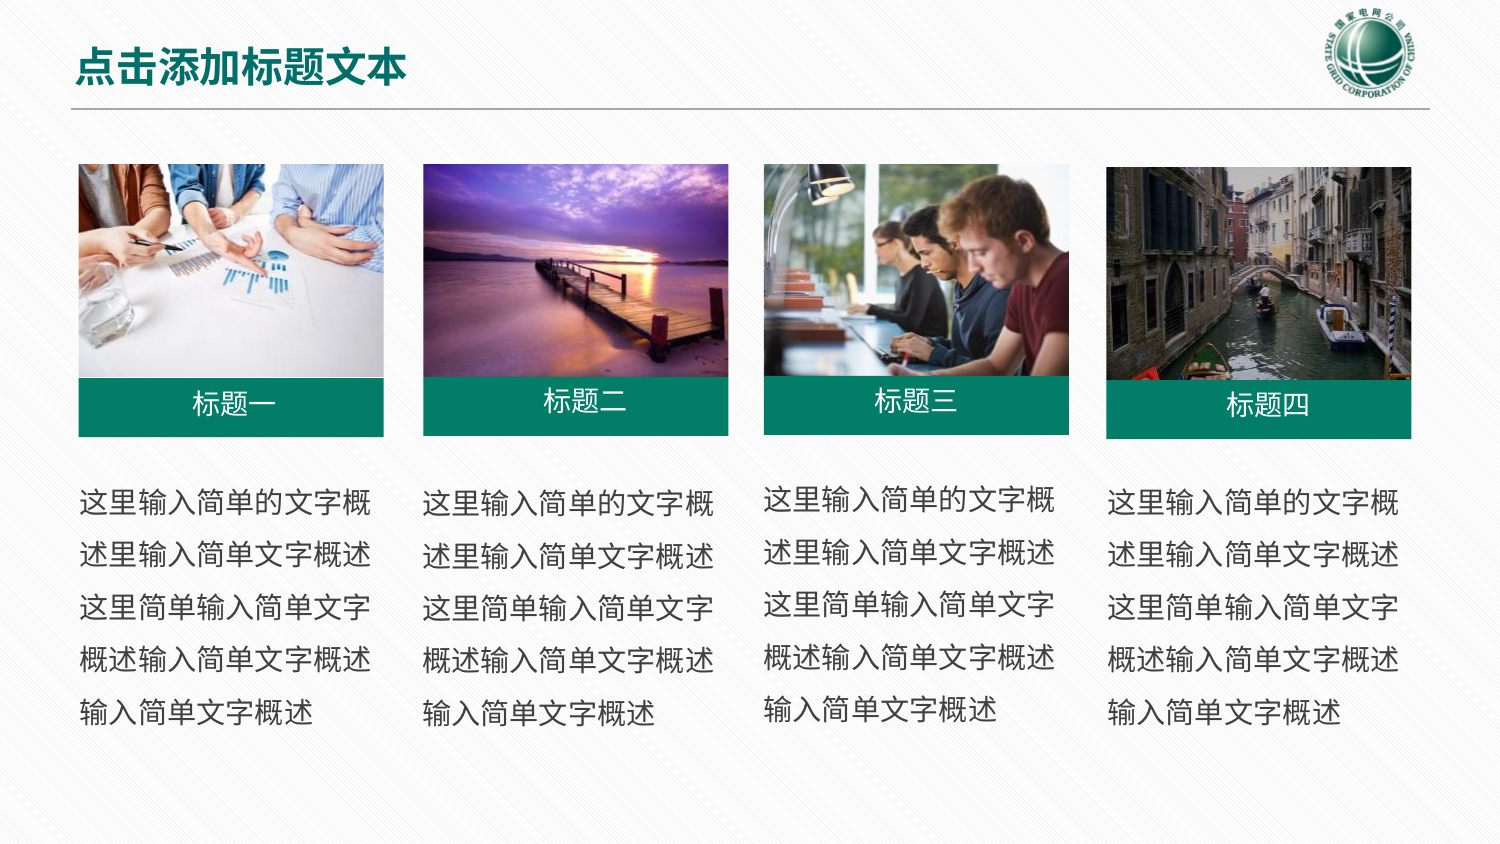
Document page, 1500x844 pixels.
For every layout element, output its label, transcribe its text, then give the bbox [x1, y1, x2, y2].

picture [1317, 5, 1423, 110]
text_box 这里输入简单的文字概述里输入简单文字概述这里简单输入简单文字概述输入简单文字概述输入简单文字概述 [407, 460, 739, 738]
text_box 这里输入简单的文字概述里输入简单文字概述这里简单输入简单文字概述输入简单文字概述输入简单文字概述 [64, 459, 396, 737]
text_box [422, 163, 729, 376]
text_box [78, 163, 385, 377]
text_box 标题三 [859, 376, 974, 425]
text_box [1105, 379, 1412, 440]
text_box [1105, 166, 1412, 379]
text_box 点击添加标题文本 [59, 33, 424, 99]
text_box 标题四 [1211, 380, 1326, 429]
text_box [78, 377, 385, 438]
text_box 这里输入简单的文字概述里输入简单文字概述这里简单输入简单文字概述输入简单文字概述输入简单文字概述 [1092, 459, 1424, 737]
text_box [422, 376, 729, 437]
text_box 标题二 [528, 376, 643, 425]
text_box [763, 375, 1070, 436]
text_box [763, 163, 1070, 375]
text_box 标题一 [178, 379, 292, 428]
text_box 这里输入简单的文字概述里输入简单文字概述这里简单输入简单文字概述输入简单文字概述输入简单文字概述 [748, 456, 1080, 734]
